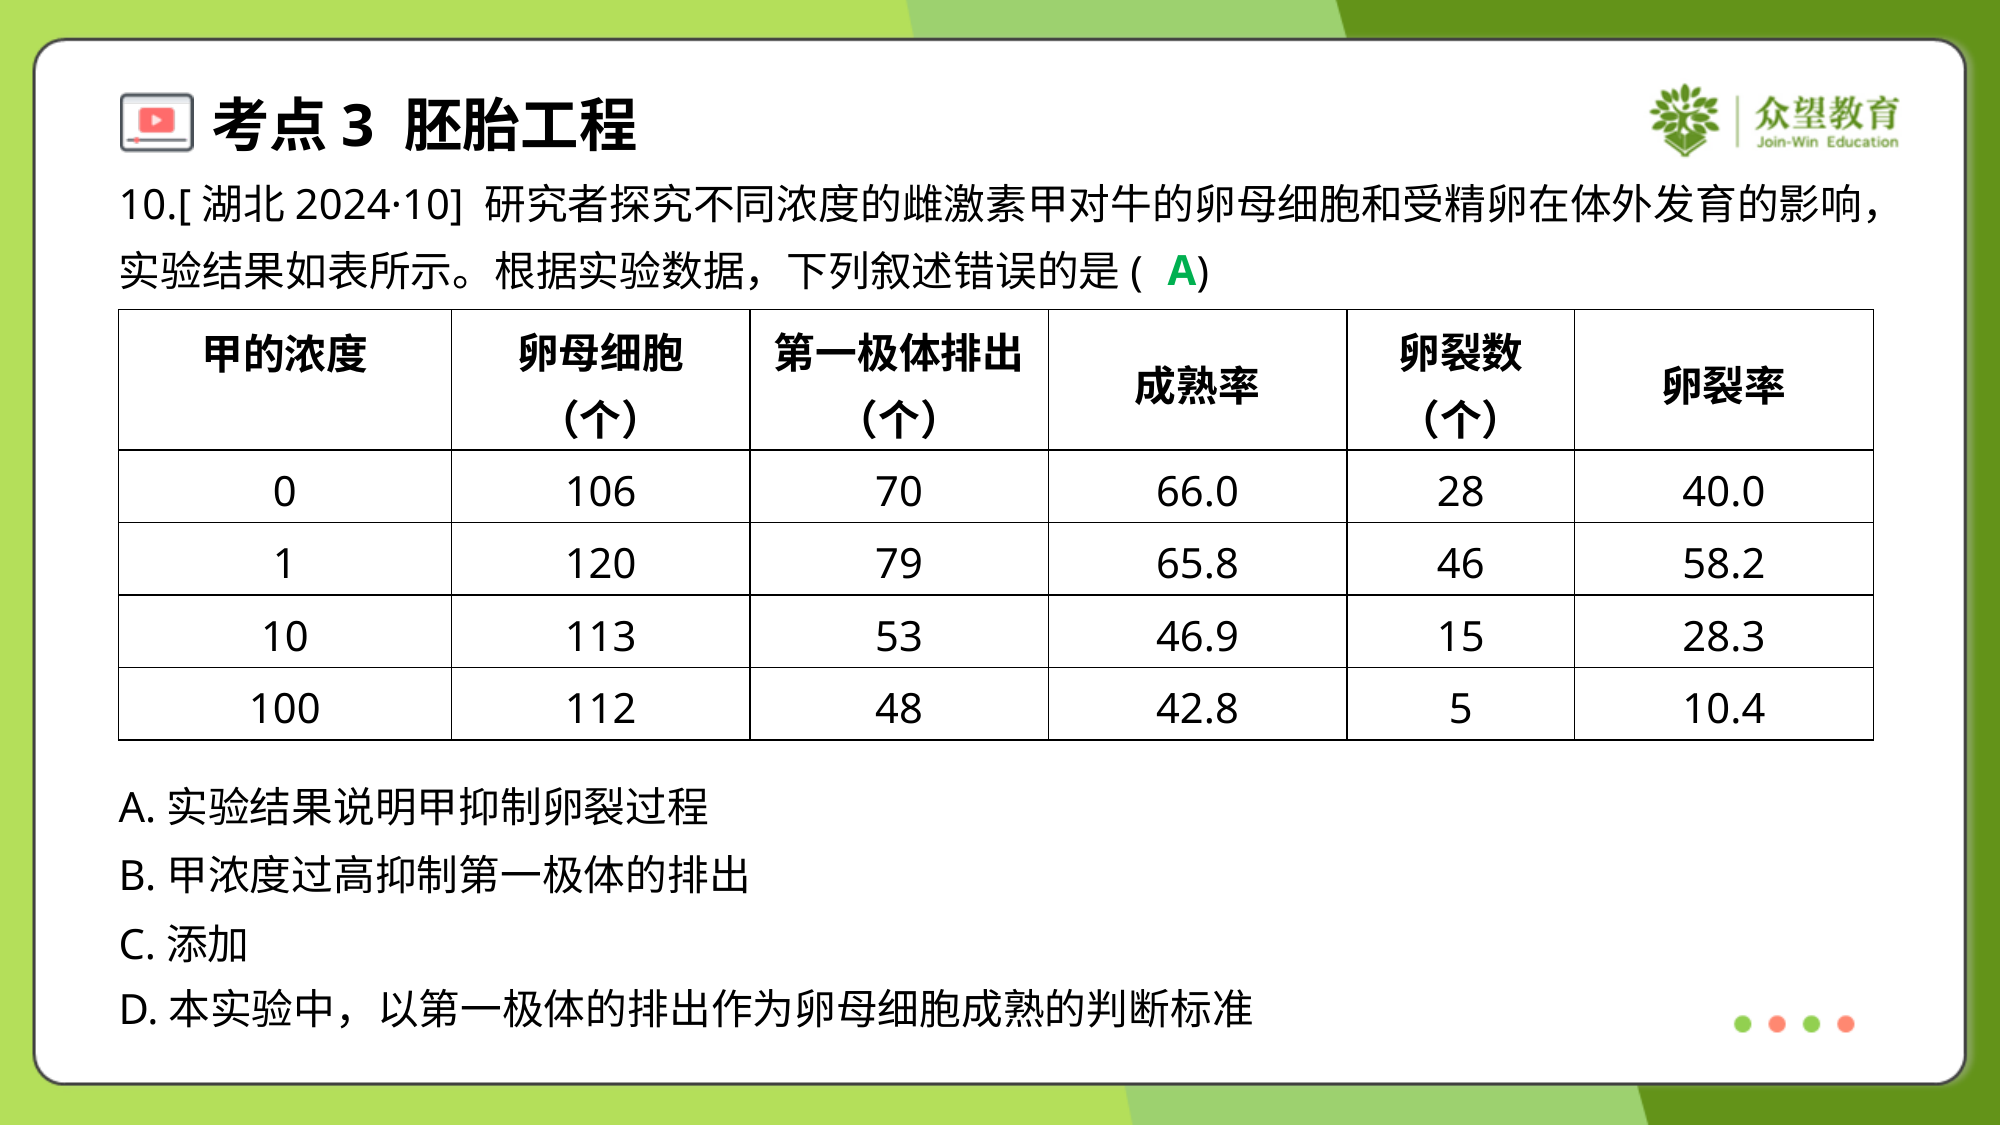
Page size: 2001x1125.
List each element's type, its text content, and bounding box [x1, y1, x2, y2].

picture [0, 0, 2000, 1125]
text_box 10.[湖北2024·10] 研究者探究不同浓度的雌激素甲对牛的卵母细胞和受精卵在体外发育的影响， 实验结果如表所示。根据实验数据，下列叙述错误的是( ) [118, 159, 1883, 289]
text_box A [1151, 226, 1213, 288]
